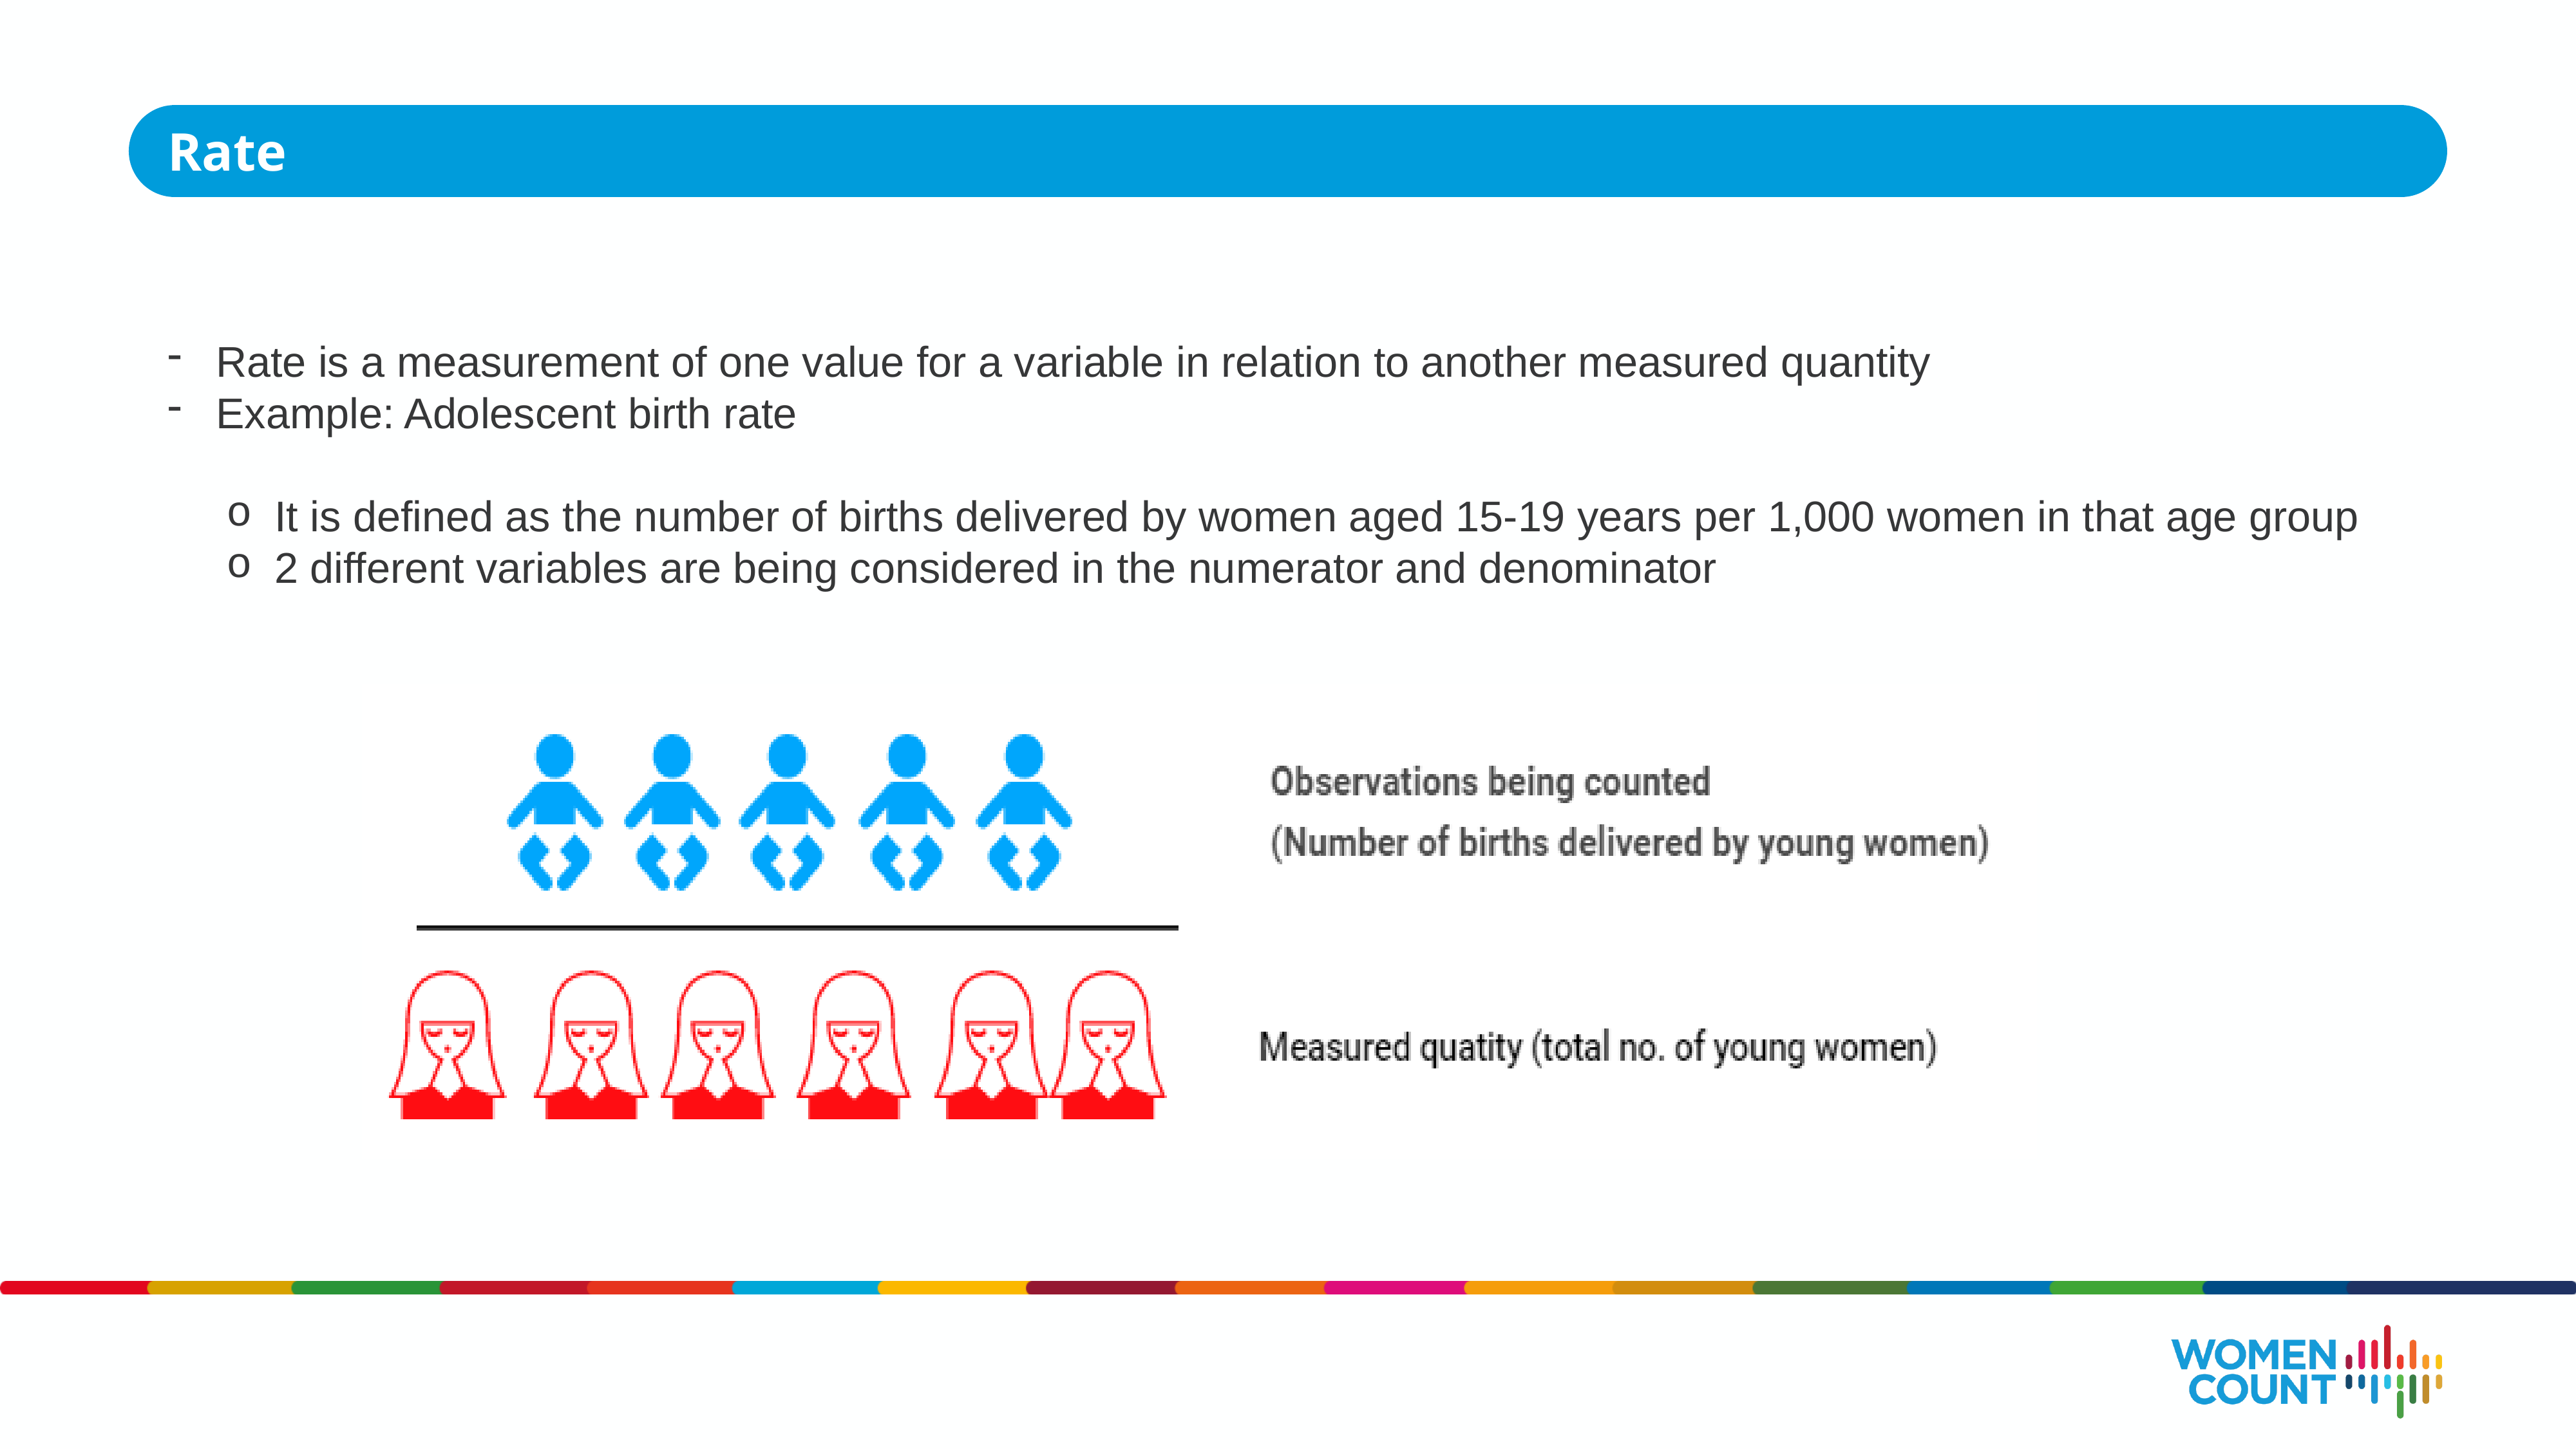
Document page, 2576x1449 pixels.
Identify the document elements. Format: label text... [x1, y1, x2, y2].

picture [362, 684, 2037, 1160]
list Rate [167, 119, 2411, 182]
list Rate is a measurement of one value for a variable in relation to another measured quantity Example: Adolescent birth rate It is defined as the number of births delivered by women aged 15-19 years per 1,000 women in that age group 2 different variables are being considered in the numerator and denominator [167, 334, 2411, 594]
